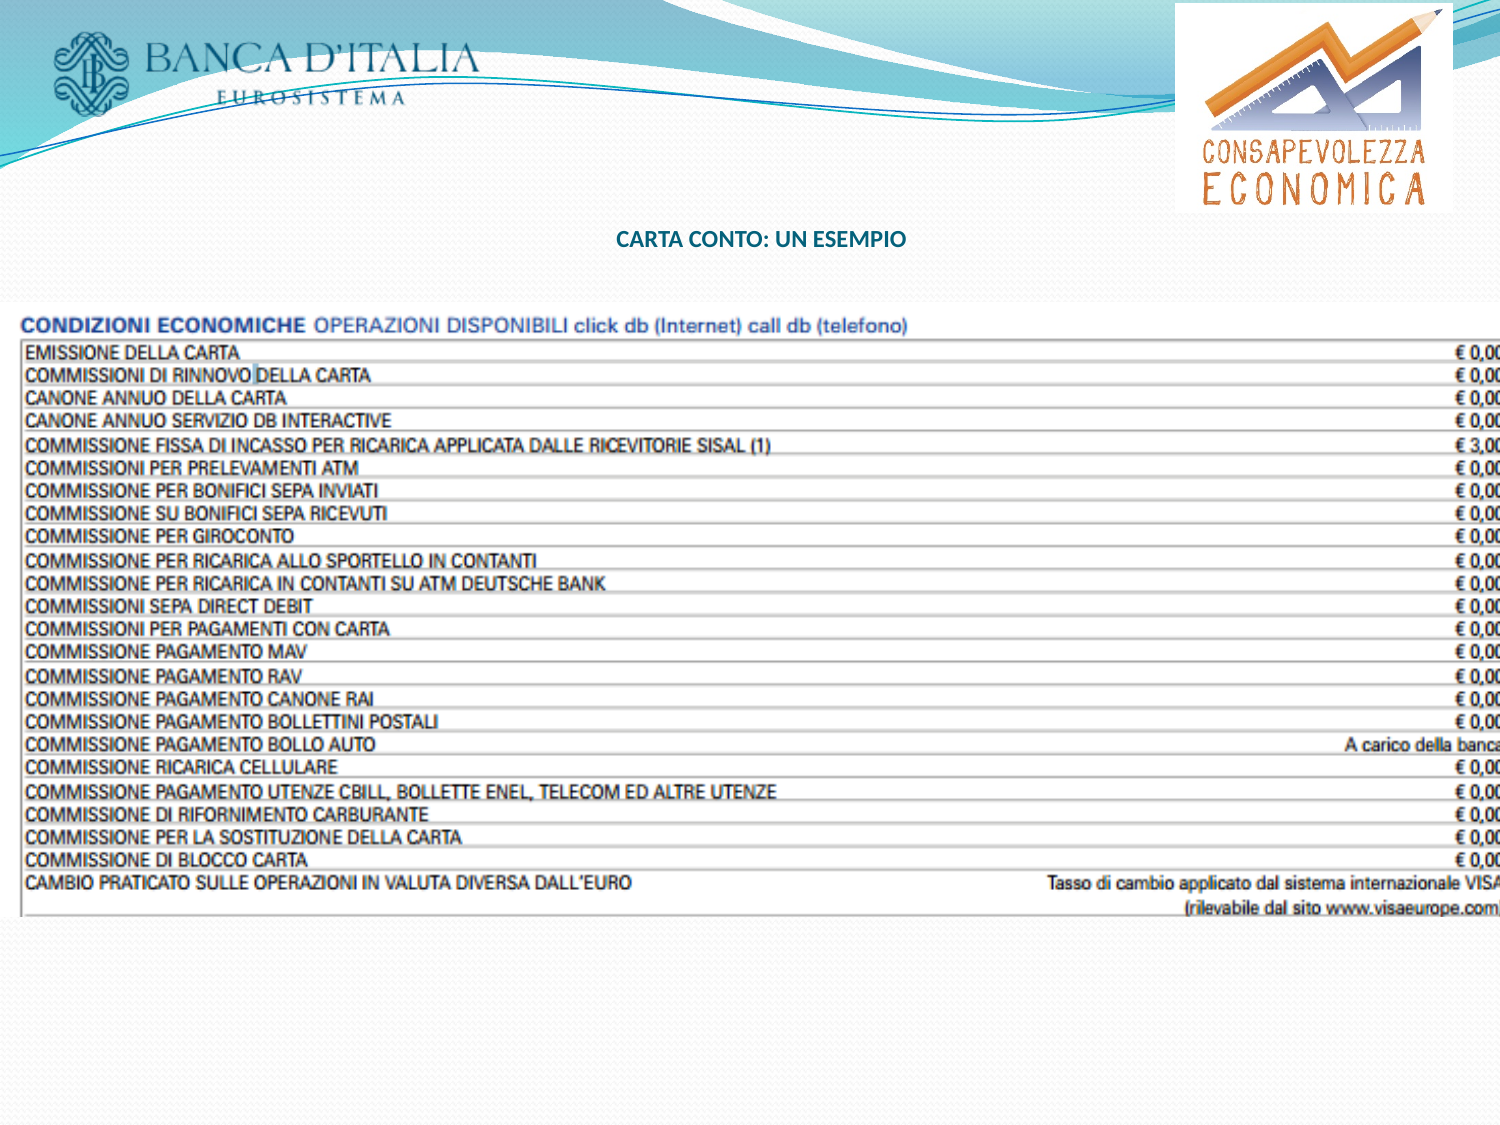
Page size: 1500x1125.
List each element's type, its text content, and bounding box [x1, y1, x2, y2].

title CARTA CONTO: UN ESEMPIO [86, 184, 1437, 253]
picture [1174, 3, 1453, 213]
picture [52, 3, 547, 117]
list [0, 302, 1500, 917]
